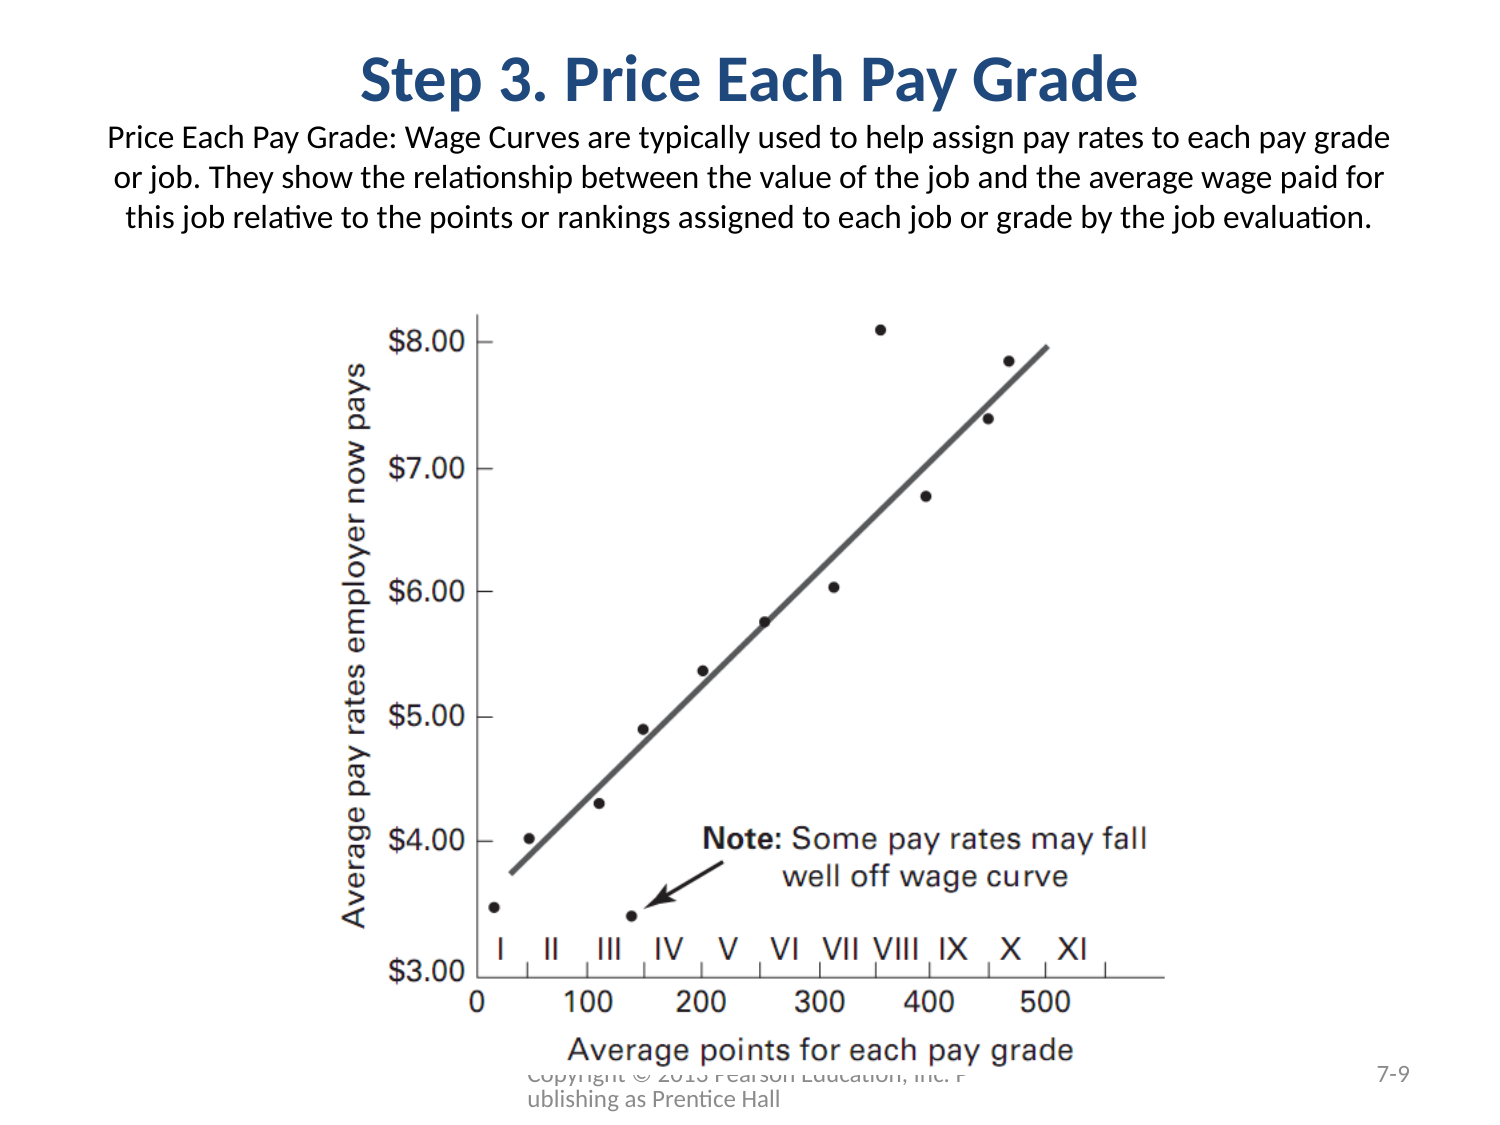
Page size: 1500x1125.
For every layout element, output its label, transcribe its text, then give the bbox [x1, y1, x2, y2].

title Step 3. Price Each Pay Grade Price Each Pay Grade: Wage Curves are typically used to help assign pay rates to each pay grade or job. They show the relationship between the value of the job and the average wage paid for this job relative to the points or rankings assigned to each job or grade by the job evaluation. [75, 24, 1425, 325]
footer Copyright © 2013 Pearson Education, Inc. Publishing as Prentice Hall [512, 1083, 988, 1103]
slide_number 7-9 [1074, 1042, 1425, 1103]
picture [274, 262, 1226, 1076]
